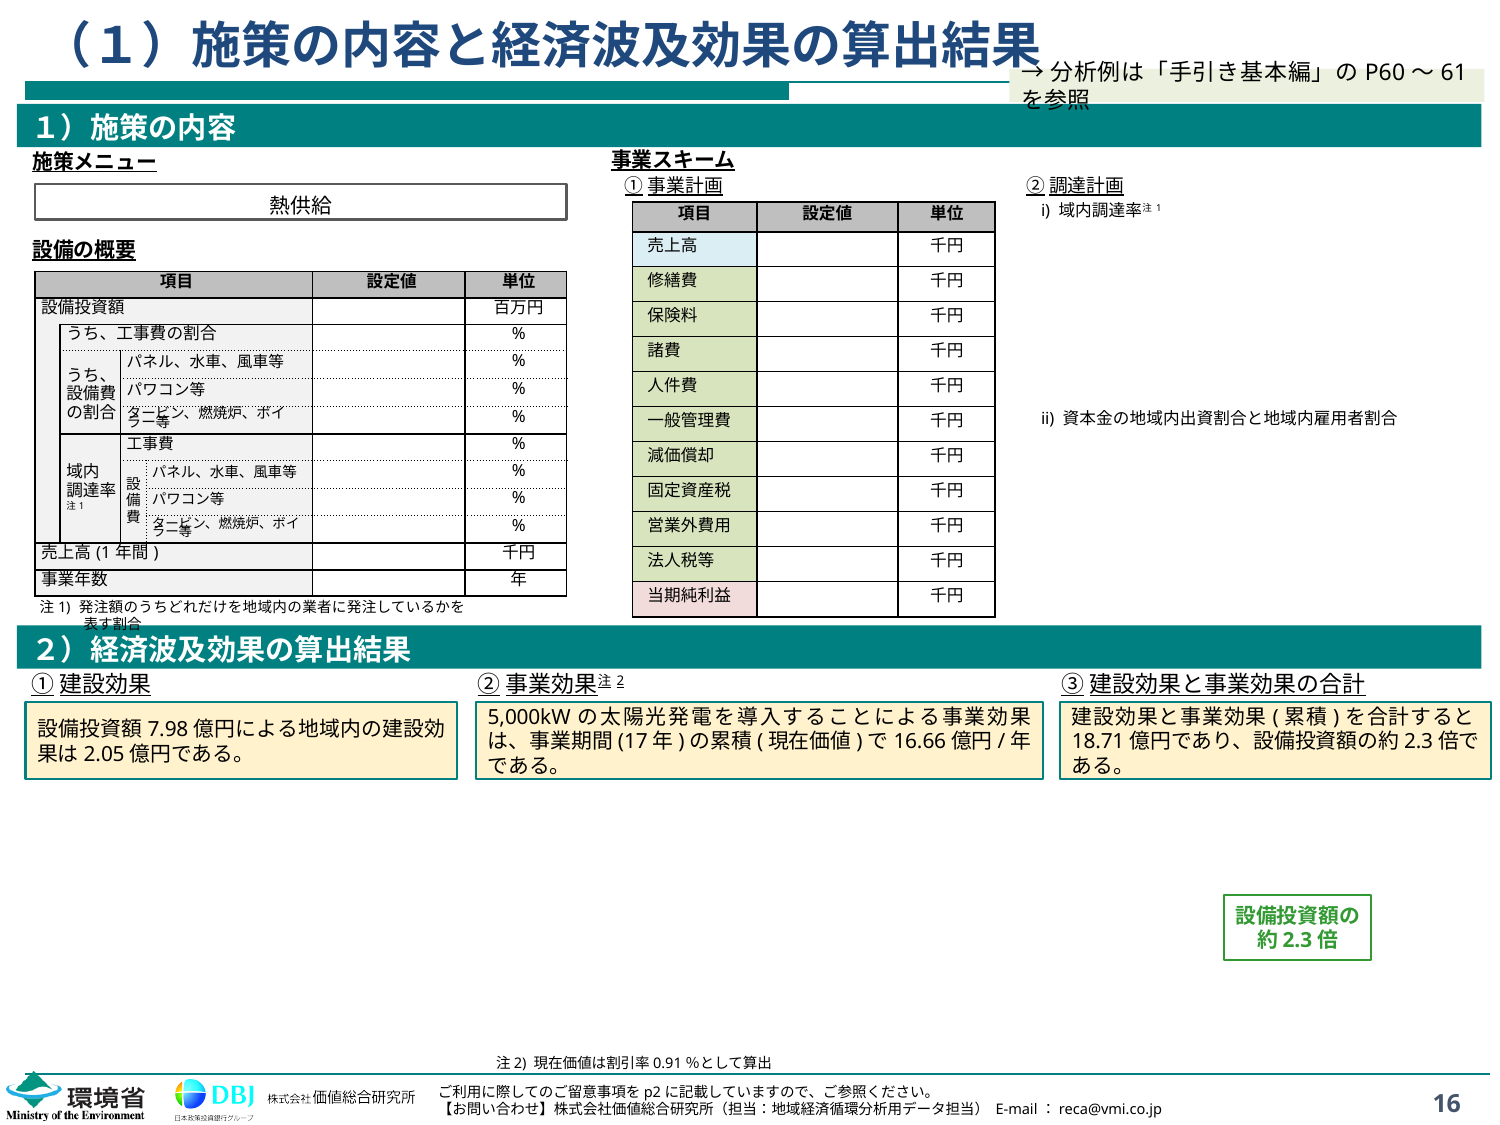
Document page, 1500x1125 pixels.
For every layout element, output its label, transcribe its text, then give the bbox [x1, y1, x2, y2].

table_cell [758, 302, 897, 336]
table_cell [313, 351, 464, 378]
table_cell 諸費 [633, 337, 756, 371]
table_cell [313, 325, 464, 351]
table_cell 千円 [899, 302, 994, 336]
table_cell % [466, 378, 566, 406]
table_cell パネル、水車、風車等 [146, 460, 312, 488]
table_cell 事業年数 [36, 571, 312, 595]
table_cell 工事費 [121, 435, 312, 460]
table_cell 減価償却 [633, 442, 756, 476]
table_cell うち、工事費の割合 [61, 325, 312, 351]
table_cell [313, 488, 464, 516]
table_cell [758, 233, 897, 266]
table_cell 人件費 [633, 372, 756, 406]
table_cell [758, 407, 897, 441]
table_cell [758, 442, 897, 476]
text_box 5,000kWの太陽光発電を導入することによる事業効果は、事業期間(17年)の累積(現在価値)で16.66億円/年である。 [475, 702, 1043, 779]
text_box ③建設効果と事業効果の合計 [1046, 669, 1437, 705]
table_cell % [466, 516, 566, 542]
text_box ①事業計画 [624, 174, 802, 197]
table_header 設定値 [313, 272, 464, 297]
table_cell 千円 [899, 337, 994, 371]
table_cell 固定資産税 [633, 477, 756, 511]
table_cell 千円 [899, 477, 994, 511]
table_cell 法人税等 [633, 547, 756, 581]
table_cell タービン、燃焼炉、ボイラー等 [121, 406, 312, 433]
table_cell パネル、水車、風車等 [121, 351, 312, 378]
text_box １）施策の内容 [16, 103, 1482, 148]
text_box ②調達計画 [1025, 174, 1204, 197]
title （１）施策の内容と経済波及効果の算出結果 [25, 0, 1355, 82]
table_cell [313, 571, 464, 595]
table_cell 売上高 [633, 233, 756, 266]
table_cell [36, 324, 59, 542]
table_cell % [466, 435, 566, 460]
table_cell 保険料 [633, 302, 756, 336]
table_cell [758, 267, 897, 301]
text_box 設備投資額7.98億円による地域内の建設効果は2.05億円である。 [25, 702, 457, 779]
slide_number 16 [1393, 1079, 1500, 1122]
table_cell 千円 [899, 512, 994, 546]
text_box 施策メニュー [32, 148, 181, 174]
table_cell [313, 516, 464, 542]
table_cell 千円 [899, 267, 994, 301]
table_cell うち、 設備費 の割合 [61, 351, 120, 433]
table_cell [758, 582, 897, 616]
table_cell タービン、燃焼炉、ボイラー等 [146, 516, 312, 542]
text_box ②事業効果注2 [462, 669, 853, 705]
table_cell % [466, 406, 566, 433]
table_cell 千円 [466, 544, 566, 569]
table_cell [313, 406, 464, 433]
text_box 事業スキーム [611, 148, 759, 172]
table_cell [313, 299, 464, 324]
table_header 項目 [633, 203, 756, 231]
table_header 単位 [466, 272, 566, 297]
table_cell [313, 544, 464, 569]
table_cell % [466, 351, 566, 378]
table_cell 設備投資額 [36, 299, 312, 324]
table_cell % [466, 488, 566, 516]
text_box 注2) 現在価値は割引率0.91％として算出 [496, 1055, 1028, 1072]
table_cell [313, 435, 464, 460]
table_cell パワコン等 [146, 488, 312, 516]
table_header 項目 [36, 272, 312, 297]
text_box ①建設効果 [16, 669, 407, 705]
table_cell 修繕費 [633, 267, 756, 301]
table_cell 千円 [899, 233, 994, 266]
text_box 設備の概要 [32, 236, 210, 262]
table_cell 売上高(1年間) [36, 544, 312, 569]
table_cell 千円 [899, 442, 994, 476]
table_cell [758, 547, 897, 581]
text_box 注1) 発注額のうちどれだけを地域内の業者に発注しているかを表す割合 [39, 598, 465, 632]
table_cell 域内 調達率 注1 [61, 435, 120, 542]
table_cell 一般管理費 [633, 407, 756, 441]
table_cell 千円 [899, 582, 994, 616]
table_cell 千円 [899, 547, 994, 581]
picture [171, 1075, 419, 1125]
table_header 設定値 [758, 203, 897, 231]
table_cell [758, 477, 897, 511]
table_cell [313, 460, 464, 488]
table_header 単位 [899, 203, 994, 231]
table_cell 百万円 [466, 299, 566, 324]
table_cell [758, 337, 897, 371]
table_cell 年 [466, 571, 566, 595]
picture [2, 1071, 148, 1125]
text_box ２）経済波及効果の算出結果 [16, 625, 1482, 669]
table_cell 千円 [899, 407, 994, 441]
table_cell % [466, 460, 566, 488]
text_box 設備投資額の約2.3倍 [1223, 894, 1372, 960]
text_box →分析例は「手引き基本編」のP60～61を参照 [1009, 68, 1485, 102]
table_cell [758, 512, 897, 546]
table_cell 千円 [899, 372, 994, 406]
table_cell [758, 372, 897, 406]
table_cell 営業外費用 [633, 512, 756, 546]
table_cell 設備費 [121, 460, 146, 542]
text_box ii) 資本金の地域内出資割合と地域内雇用者割合 [1041, 407, 1433, 428]
text_box 建設効果と事業効果(累積)を合計すると18.71億円であり、設備投資額の約2.3倍である。 [1060, 702, 1492, 779]
table_cell 当期純利益 [633, 582, 756, 616]
text_box 熱供給 [35, 184, 567, 220]
text_box i) 域内調達率注1 [1041, 200, 1189, 221]
table_cell パワコン等 [121, 378, 312, 406]
table_cell % [466, 325, 566, 351]
table_cell [313, 378, 464, 406]
